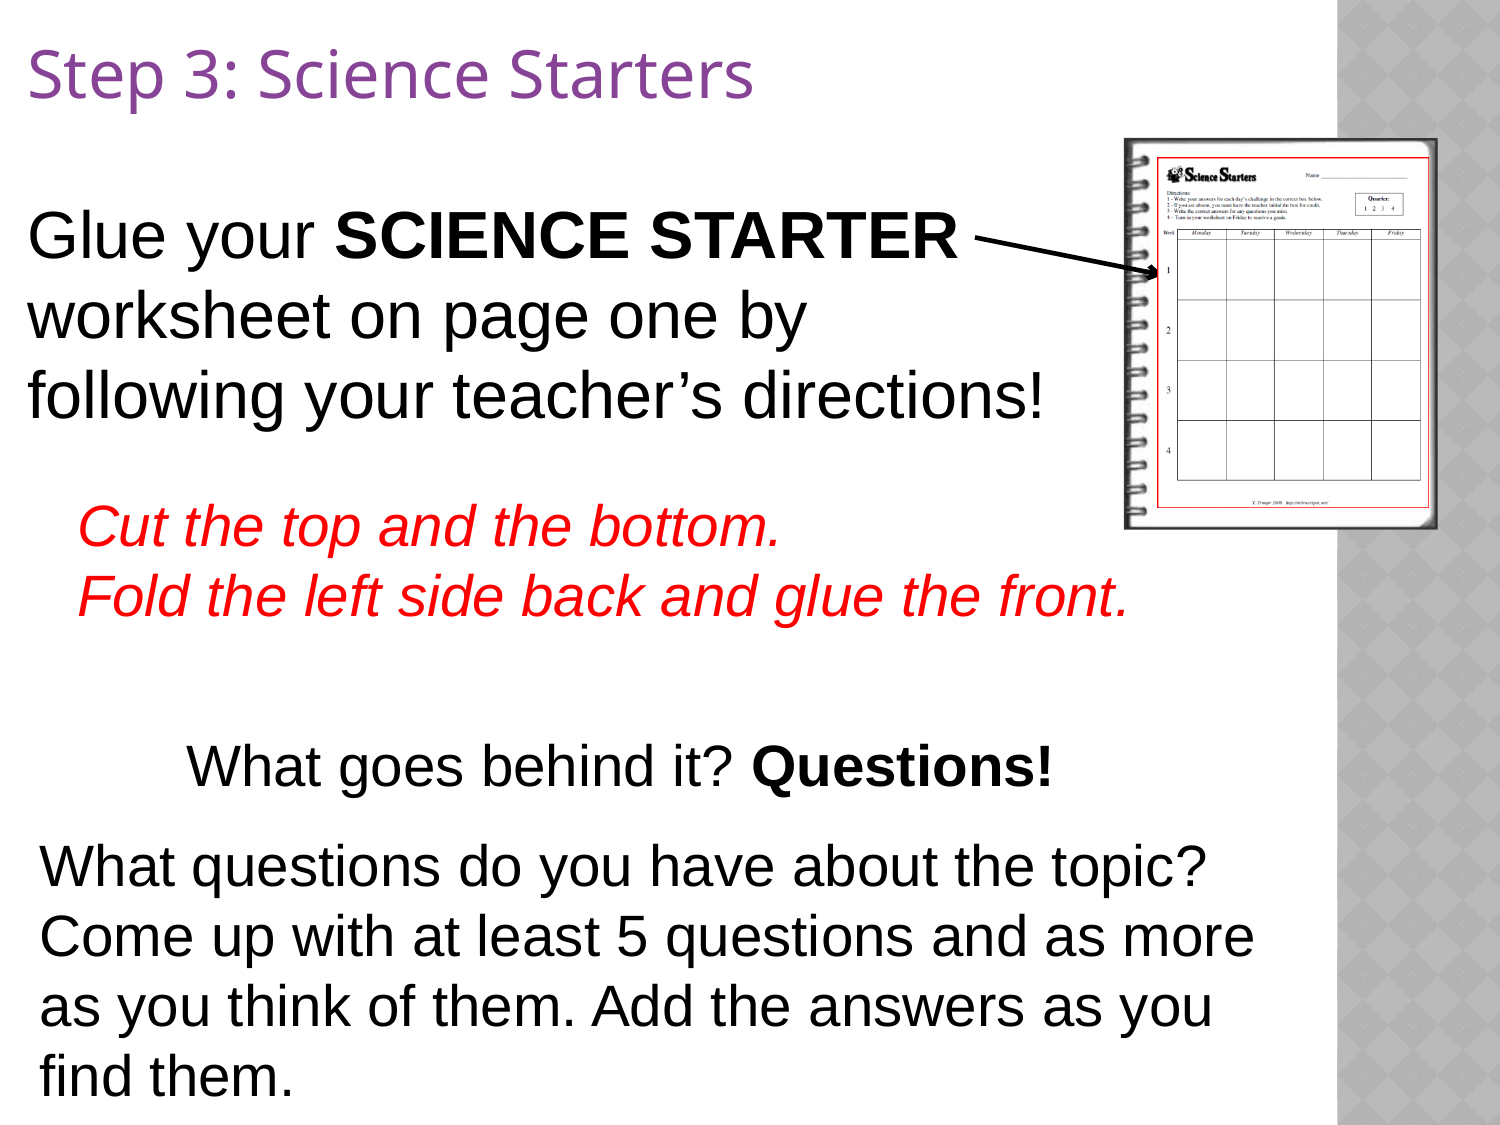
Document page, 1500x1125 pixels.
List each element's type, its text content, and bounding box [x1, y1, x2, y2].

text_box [974, 237, 1150, 276]
text_box Cut the top and the bottom. Fold the left side back and glue the front. [62, 480, 1350, 636]
picture [1122, 137, 1438, 531]
text_box What goes behind it? Questions! What questions do you have about the topic? Come up with at least 5 questions and as more as you think of them. Add the answers as you find them. [24, 721, 1313, 1115]
text_box Step 3: Science Starters Glue your SCIENCE STARTER worksheet on page one by following your teacher’s directions! [12, 24, 1438, 213]
